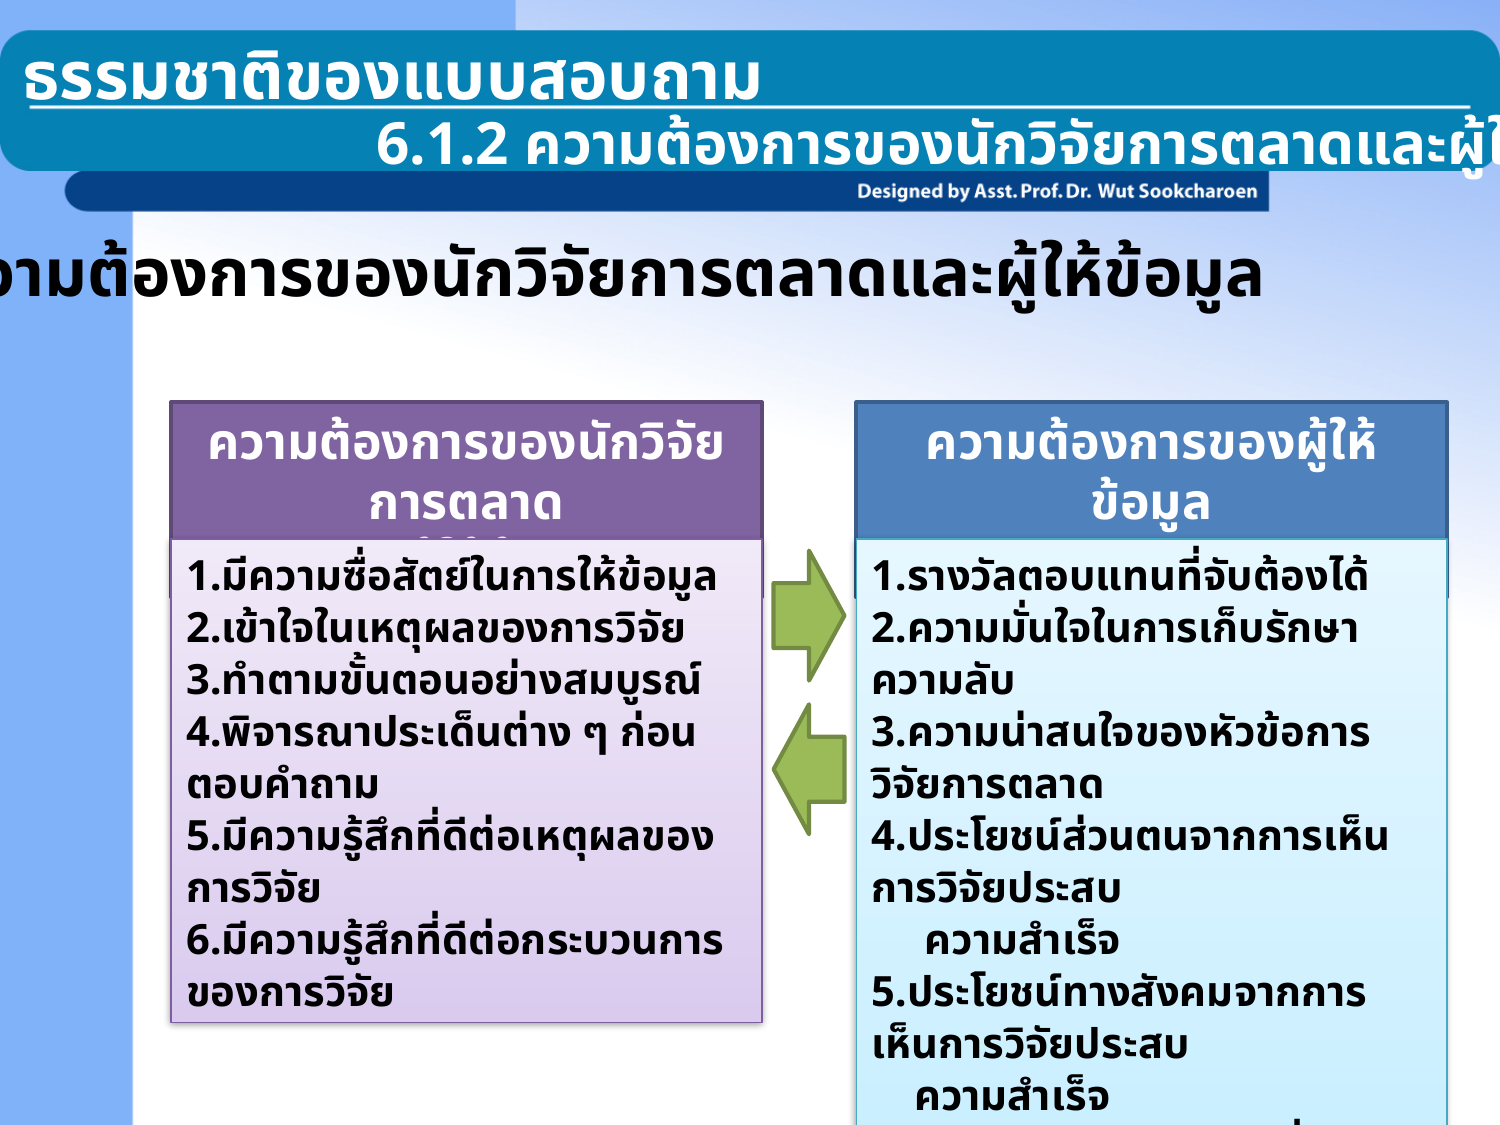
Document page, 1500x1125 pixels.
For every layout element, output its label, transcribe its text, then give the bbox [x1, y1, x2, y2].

text_box มีความซื่อสัตย์ในการให้ข้อมูล เข้าใจในเหตุผลของการวิจัย ทำตามขั้นตอนอย่างสมบูรณ์ พิจารณาประเด็นต่าง ๆ ก่อนตอบคำถาม มีความรู้สึกที่ดีต่อเหตุผลของการวิจัย มีความรู้สึกที่ดีต่อกระบวนการของการวิจัย [170, 538, 763, 1023]
text_box ความต้องการของผู้ให้ข้อมูล จากการวิจัยการตลาด [854, 400, 1449, 539]
text_box 6.1 ธรรมชาติของแบบสอบถาม [0, 25, 779, 121]
text_box [771, 548, 847, 683]
text_box 6.1.2 ความต้องการของนักวิจัยการตลาดและผู้ให้ข้อมูล [361, 98, 1500, 184]
text_box ความต้องการของนักวิจัยการตลาด จากผู้ให้ข้อมูล [169, 400, 764, 537]
picture [0, 0, 1500, 53]
text_box ความต้องการของนักวิจัยการตลาดและผู้ให้ข้อมูล [0, 222, 1299, 318]
text_box รางวัลตอบแทนที่จับต้องได้ ความมั่นใจในการเก็บรักษาความลับ ความน่าสนใจของหัวข้อการวิจัยการตลาด ประโยชน์ส่วนตนจากการเห็นการวิจัยประสบ ความสำเร็จ ประโยชน์ทางสังคมจากการเห็นการวิจัยประสบ ความสำเร็จ การรู้สึกเป็นคนสำคัญที่ถูกเลือกในการให้ข้อมูล ผู้ทำวิจัยการตลาดเป็นผู้มีชื่อเสียง [856, 538, 1448, 1125]
text_box [771, 702, 847, 837]
picture [0, 149, 1500, 1125]
